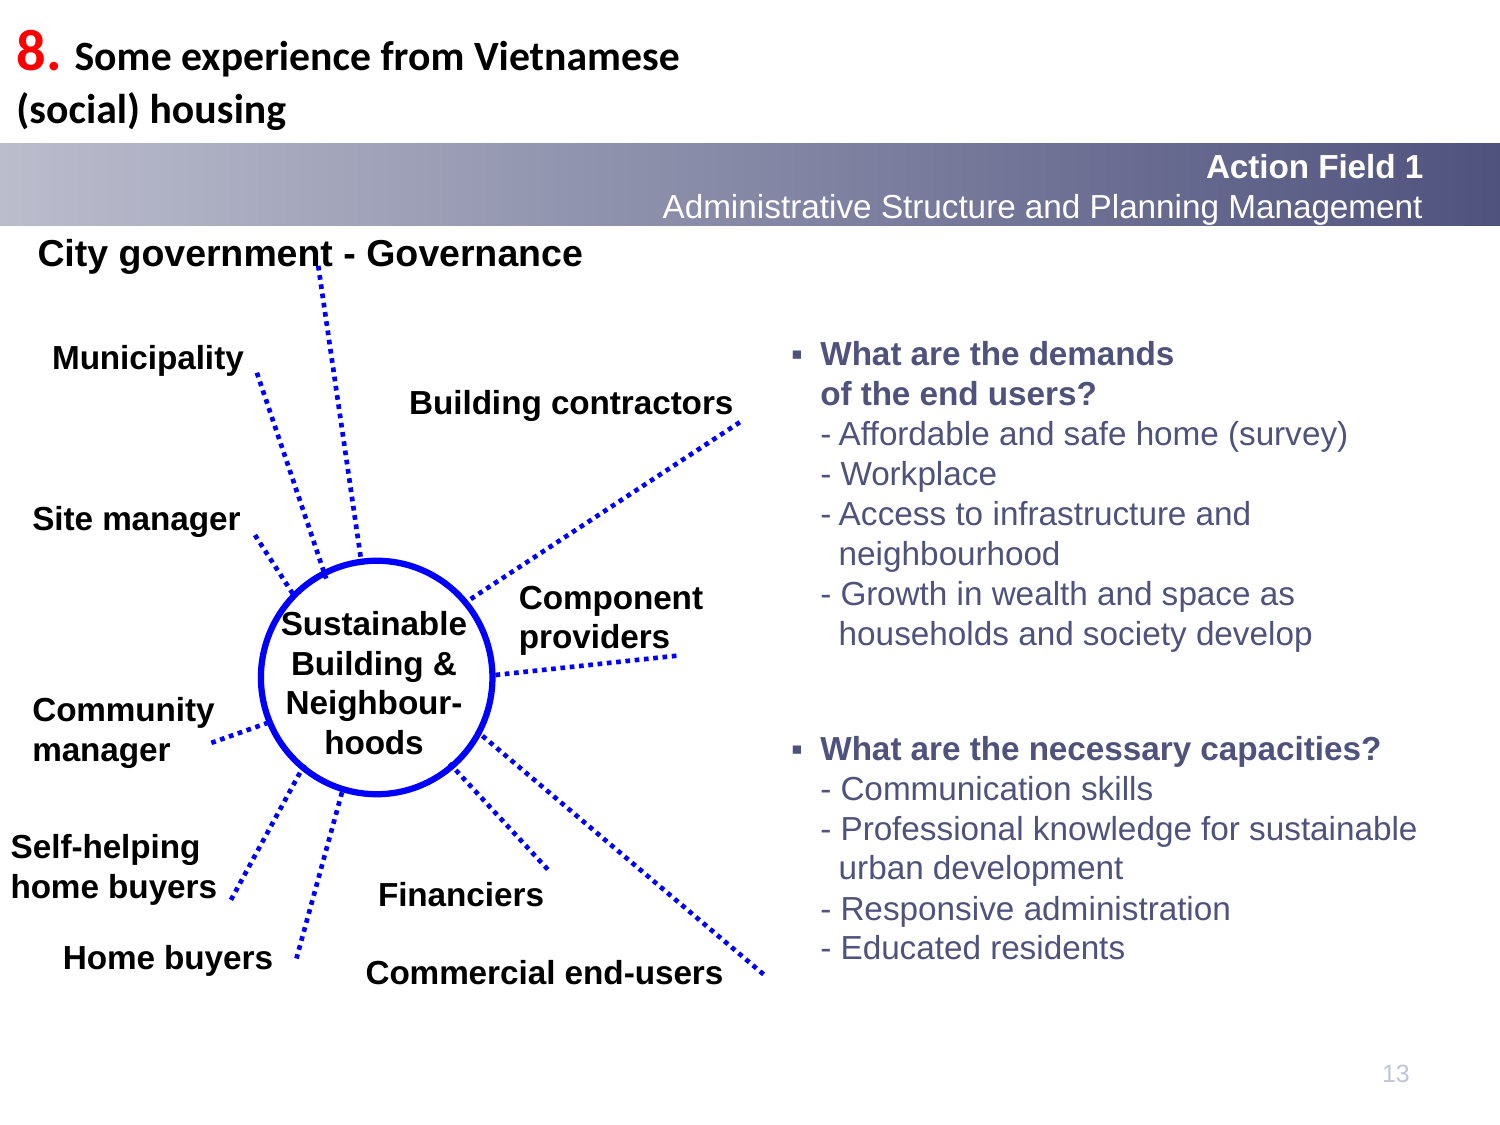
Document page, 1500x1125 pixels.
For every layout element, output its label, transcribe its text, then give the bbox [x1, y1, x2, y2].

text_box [0, 221, 764, 1001]
text_box [1439, 143, 1500, 226]
slide_number 13 [1074, 1042, 1425, 1103]
text_box ▪ What are the demands of the end users? - Affordable and safe home (survey) - Workplace - Access to infrastructure and neighbourhood - Growth in wealth and space as households and society develop ▪ What are the necessary capacities? - Communication skills - Professional knowledge for sustainable urban development - Responsive administration - Educated residents [791, 332, 1439, 967]
text_box 8. Some experience from Vietnamese (social) housing [1, 4, 715, 140]
text_box [0, 143, 253, 220]
text_box Action Field 1 Administrative Structure and Planning Management [253, 143, 1439, 227]
